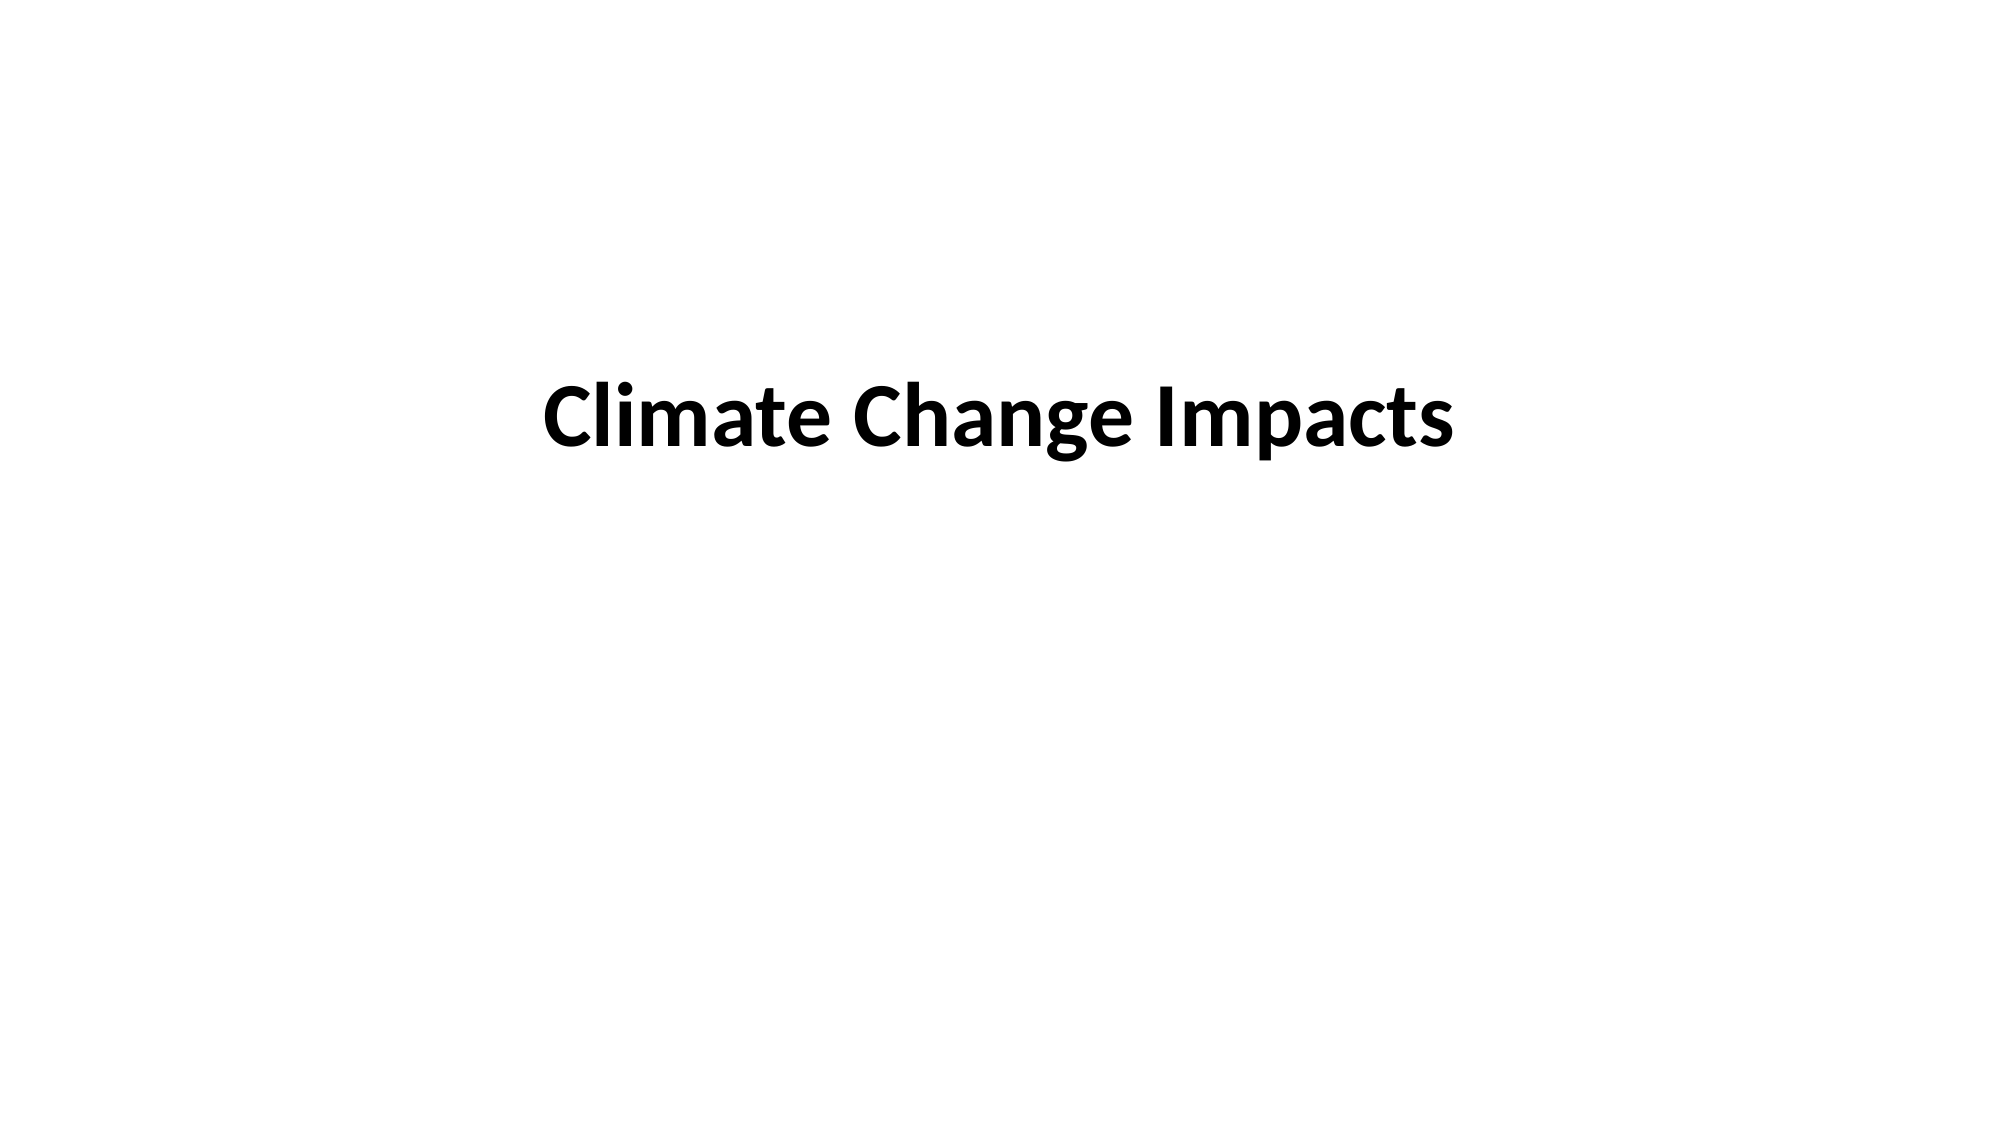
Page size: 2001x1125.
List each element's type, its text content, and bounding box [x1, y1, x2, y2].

title Climate Change Impacts [137, 307, 1863, 526]
